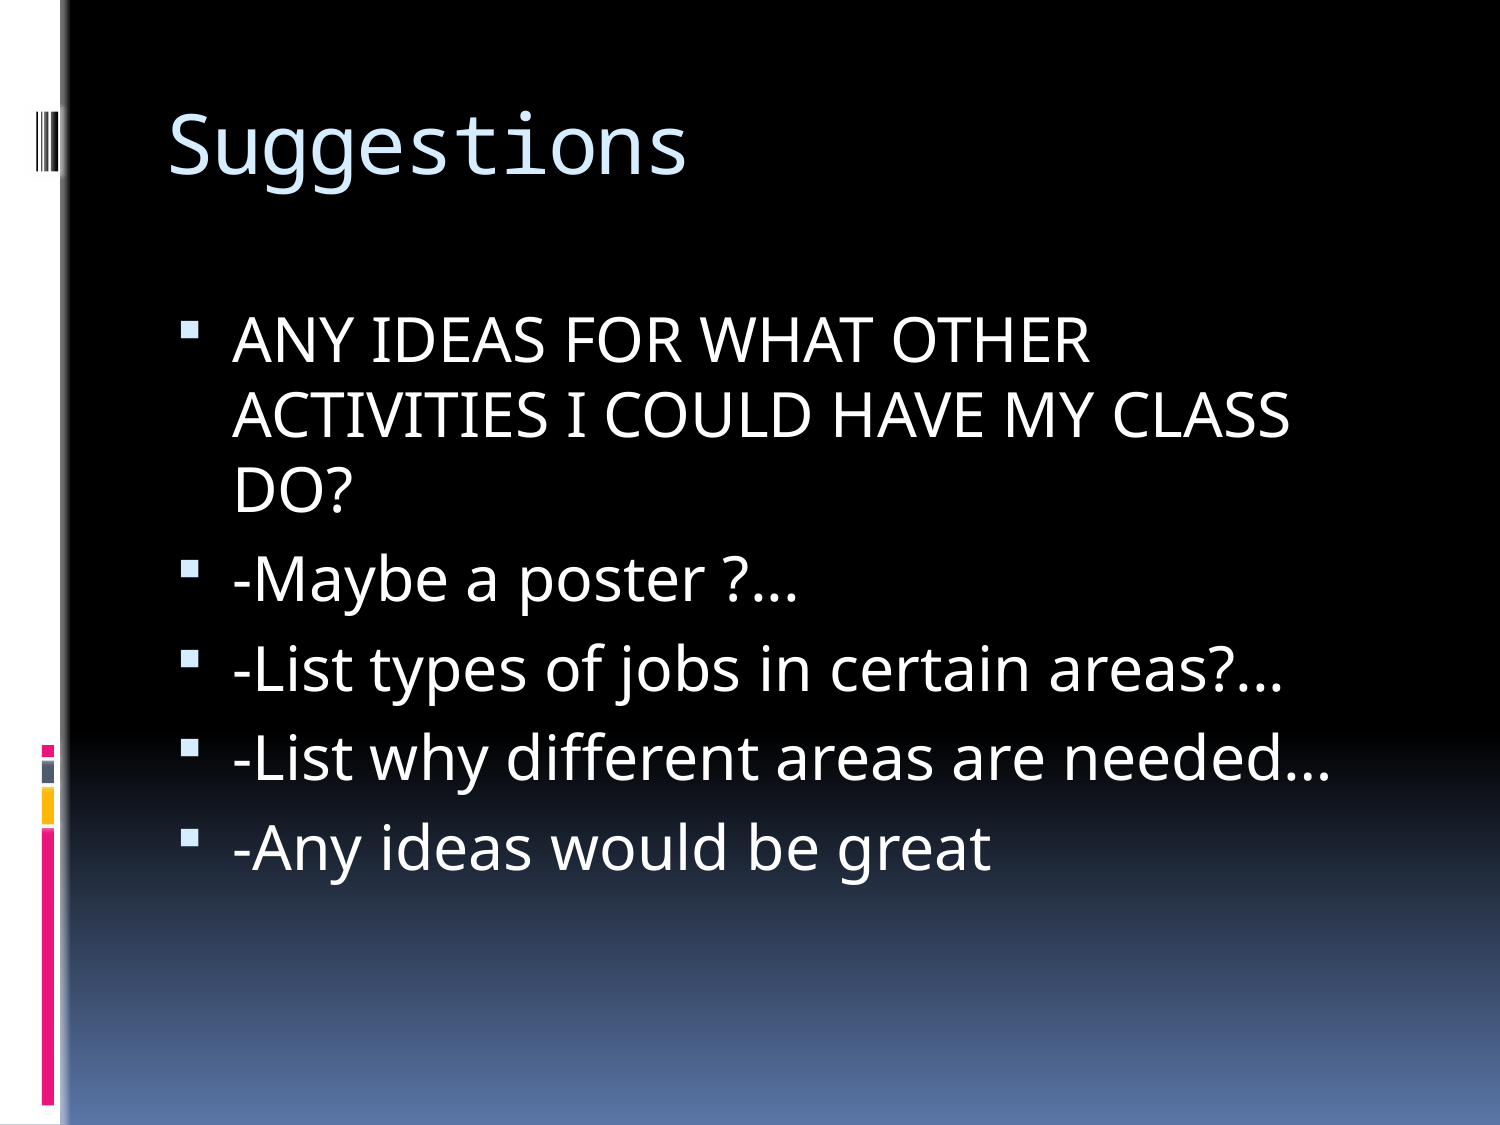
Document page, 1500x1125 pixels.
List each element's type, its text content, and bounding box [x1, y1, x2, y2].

title Suggestions [150, 83, 1425, 234]
list ANY IDEAS FOR WHAT OTHER ACTIVITIES I COULD HAVE MY CLASS DO? -Maybe a poster ?... -List types of jobs in certain areas?... -List why different areas are needed… -Any ideas would be great [150, 292, 1425, 1043]
